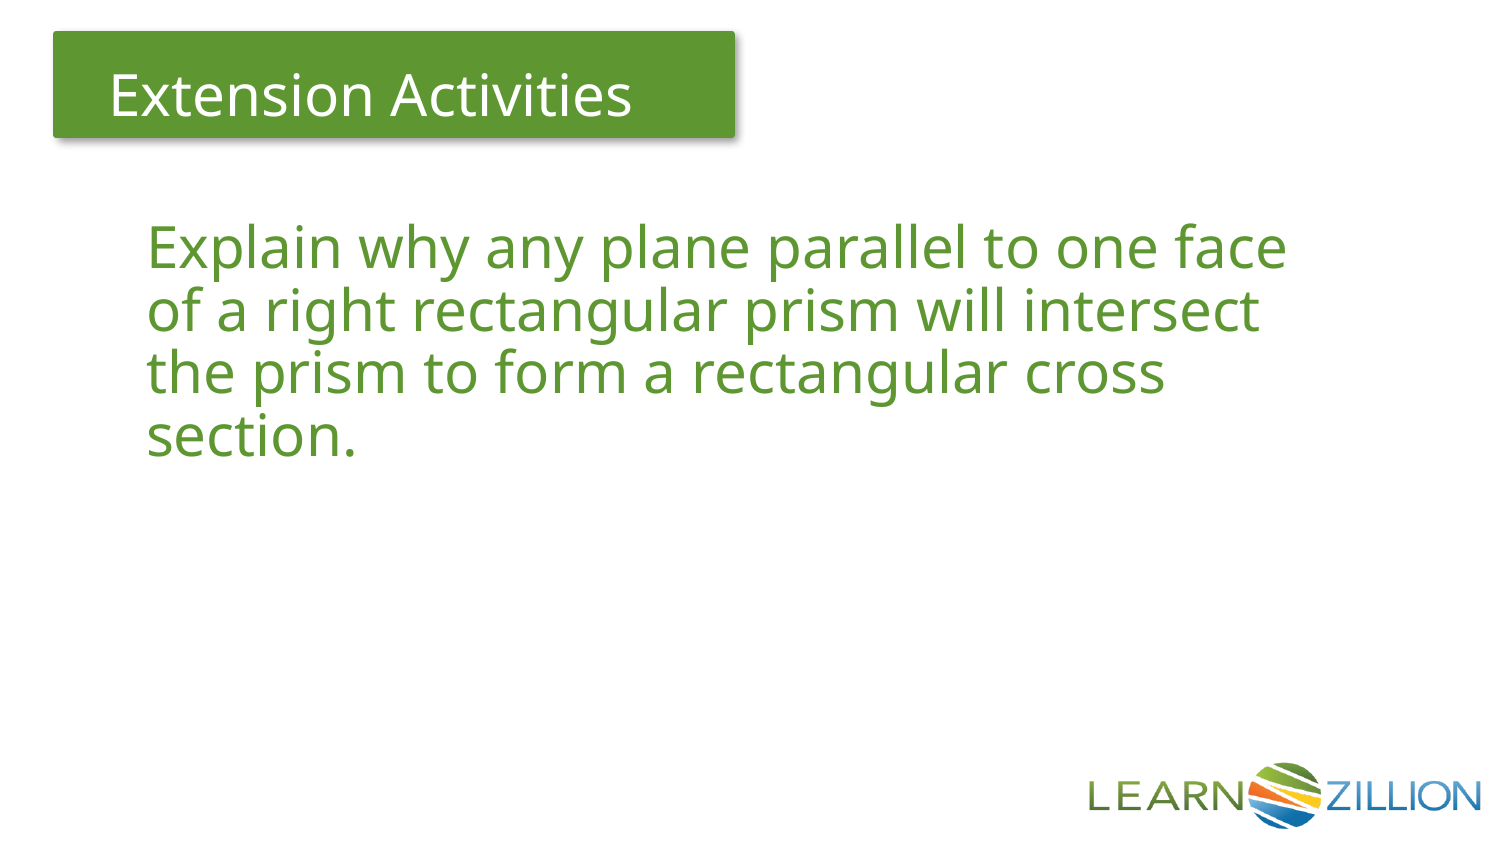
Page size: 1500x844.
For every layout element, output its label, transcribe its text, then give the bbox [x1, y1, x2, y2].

text_box Explain why any plane parallel to one face of a right rectangular prism will intersect the prism to form a rectangular cross section. [131, 210, 1350, 540]
picture [1087, 759, 1482, 831]
